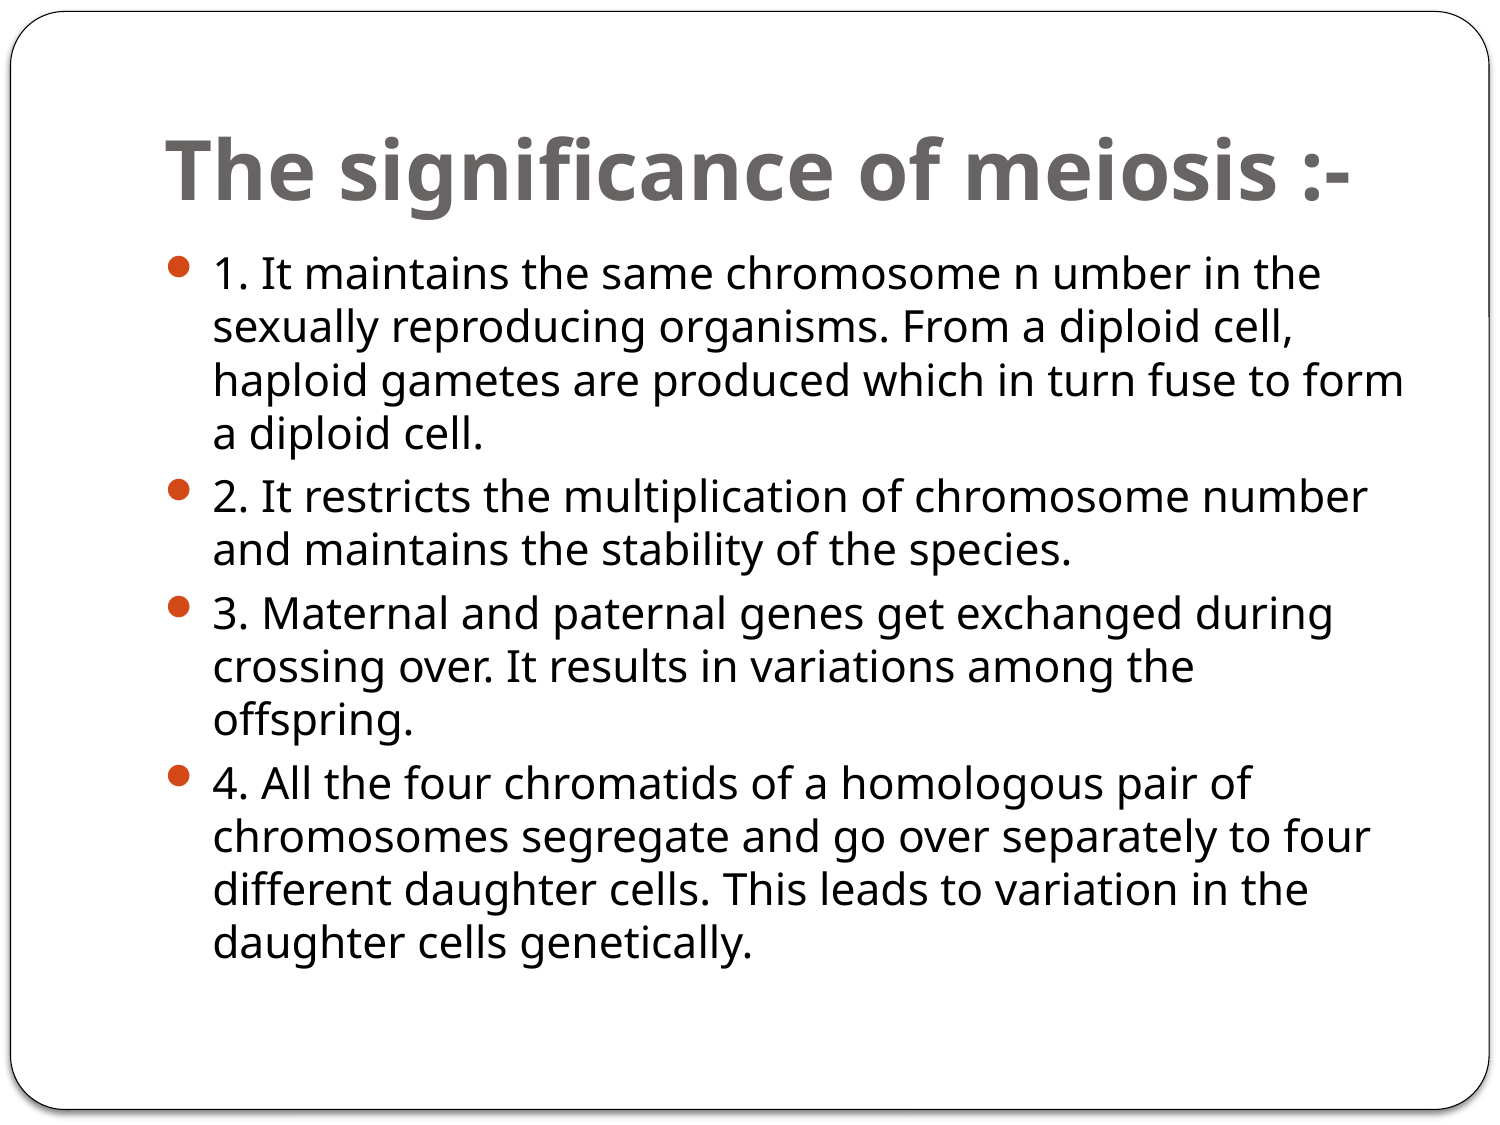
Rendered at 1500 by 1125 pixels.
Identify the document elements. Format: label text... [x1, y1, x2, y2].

list 1. It maintains the same chromosome n umber in the sexually reproducing organisms. From a diploid cell, haploid gametes are produced which in turn fuse to form a diploid cell. 2. It restricts the multiplication of chromosome number and maintains the stability of the species. 3. Maternal and paternal genes get exchanged during crossing over. It results in variations among the offspring. 4. All the four chromatids of a homologous pair of chromosomes segregate and go over separately to four different daughter cells. This leads to variation in the daughter cells genetically. [150, 237, 1425, 988]
title The significance of meiosis :- [150, 45, 1425, 233]
